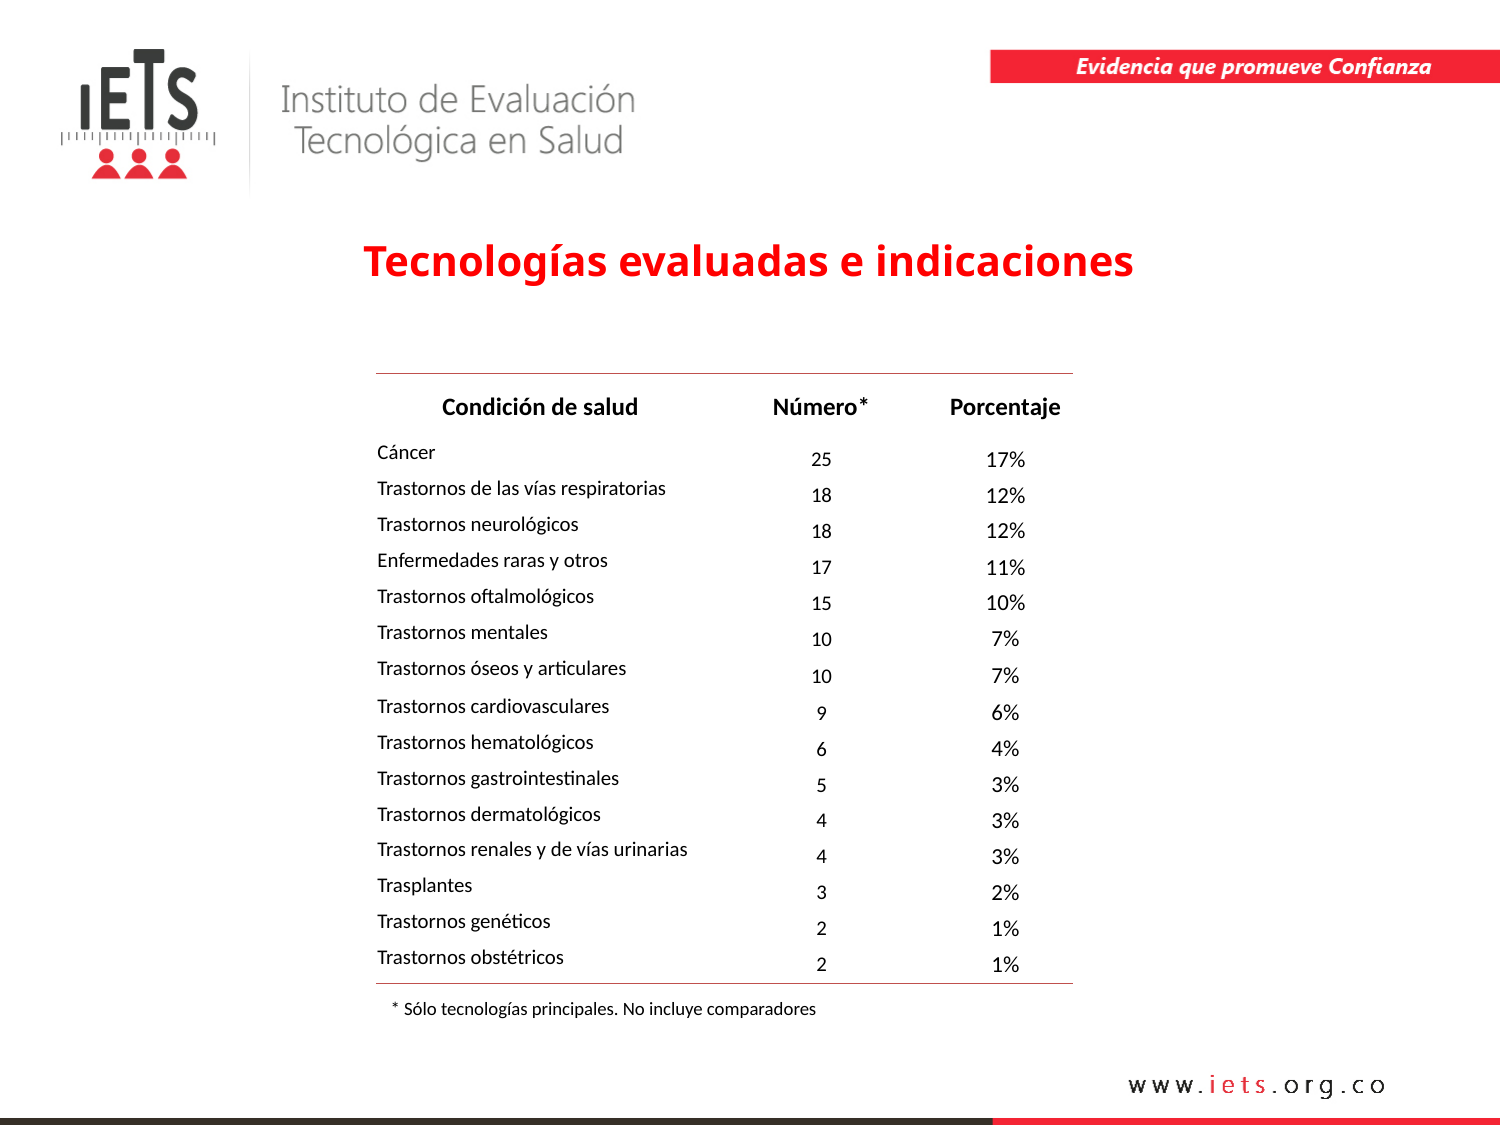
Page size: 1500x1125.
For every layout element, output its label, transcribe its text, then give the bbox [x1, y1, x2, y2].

picture [0, 0, 1500, 1125]
table_cell 4 [705, 804, 938, 840]
table_cell Trastornos hematológicos [376, 732, 705, 768]
table_cell 3 [705, 876, 938, 912]
table_cell Trastornos de las vías respiratorias [376, 479, 705, 515]
table_header Porcentaje [938, 374, 1073, 443]
table_cell 4% [938, 732, 1073, 768]
table_cell 7% [938, 622, 1073, 658]
table_cell Trastornos oftalmológicos [376, 586, 705, 622]
table_cell 10 [705, 658, 938, 696]
table_cell Enfermedades raras y otros [376, 550, 705, 586]
table_cell 18 [705, 515, 938, 550]
table_cell 1% [938, 948, 1073, 983]
table_cell 12% [938, 515, 1073, 550]
table_cell Trastornos cardiovasculares [376, 696, 705, 732]
table_cell 2% [938, 876, 1073, 912]
table_cell Trastornos genéticos [376, 912, 705, 948]
table_cell Trastornos neurológicos [376, 515, 705, 550]
table_cell 12% [938, 479, 1073, 515]
text_box * Sólo tecnologías principales. No incluye comparadores [375, 989, 867, 1027]
text_box Tecnologías evaluadas e indicaciones [72, 188, 1425, 332]
table_header Condición de salud [376, 374, 705, 443]
table_cell Trastornos mentales [376, 622, 705, 658]
table_cell 17 [705, 550, 938, 586]
table_cell Cáncer [376, 443, 705, 479]
table_cell Trastornos óseos y articulares [376, 658, 705, 696]
table_cell 25 [705, 443, 938, 479]
table_cell Trastornos gastrointestinales [376, 768, 705, 804]
table_cell 2 [705, 948, 938, 983]
table_cell Trasplantes [376, 876, 705, 912]
table_cell 3% [938, 804, 1073, 840]
table_cell 5 [705, 768, 938, 804]
table_cell 7% [938, 658, 1073, 696]
table_cell 15 [705, 586, 938, 622]
table_cell 1% [938, 912, 1073, 948]
table_header Número* [705, 374, 938, 443]
table_cell 6 [705, 732, 938, 768]
table_cell Trastornos dermatológicos [376, 804, 705, 840]
table_cell 9 [705, 696, 938, 732]
table_cell 6% [938, 696, 1073, 732]
table_cell 3% [938, 768, 1073, 804]
table_cell 11% [938, 550, 1073, 586]
table_cell 2 [705, 912, 938, 948]
table_cell Trastornos obstétricos [376, 948, 705, 983]
table_cell 18 [705, 479, 938, 515]
table_cell 4 [705, 840, 938, 876]
table_cell 10% [938, 586, 1073, 622]
table_cell 3% [938, 840, 1073, 876]
table_cell 10 [705, 622, 938, 658]
table_cell 17% [938, 443, 1073, 479]
table_cell Trastornos renales y de vías urinarias [376, 840, 705, 876]
